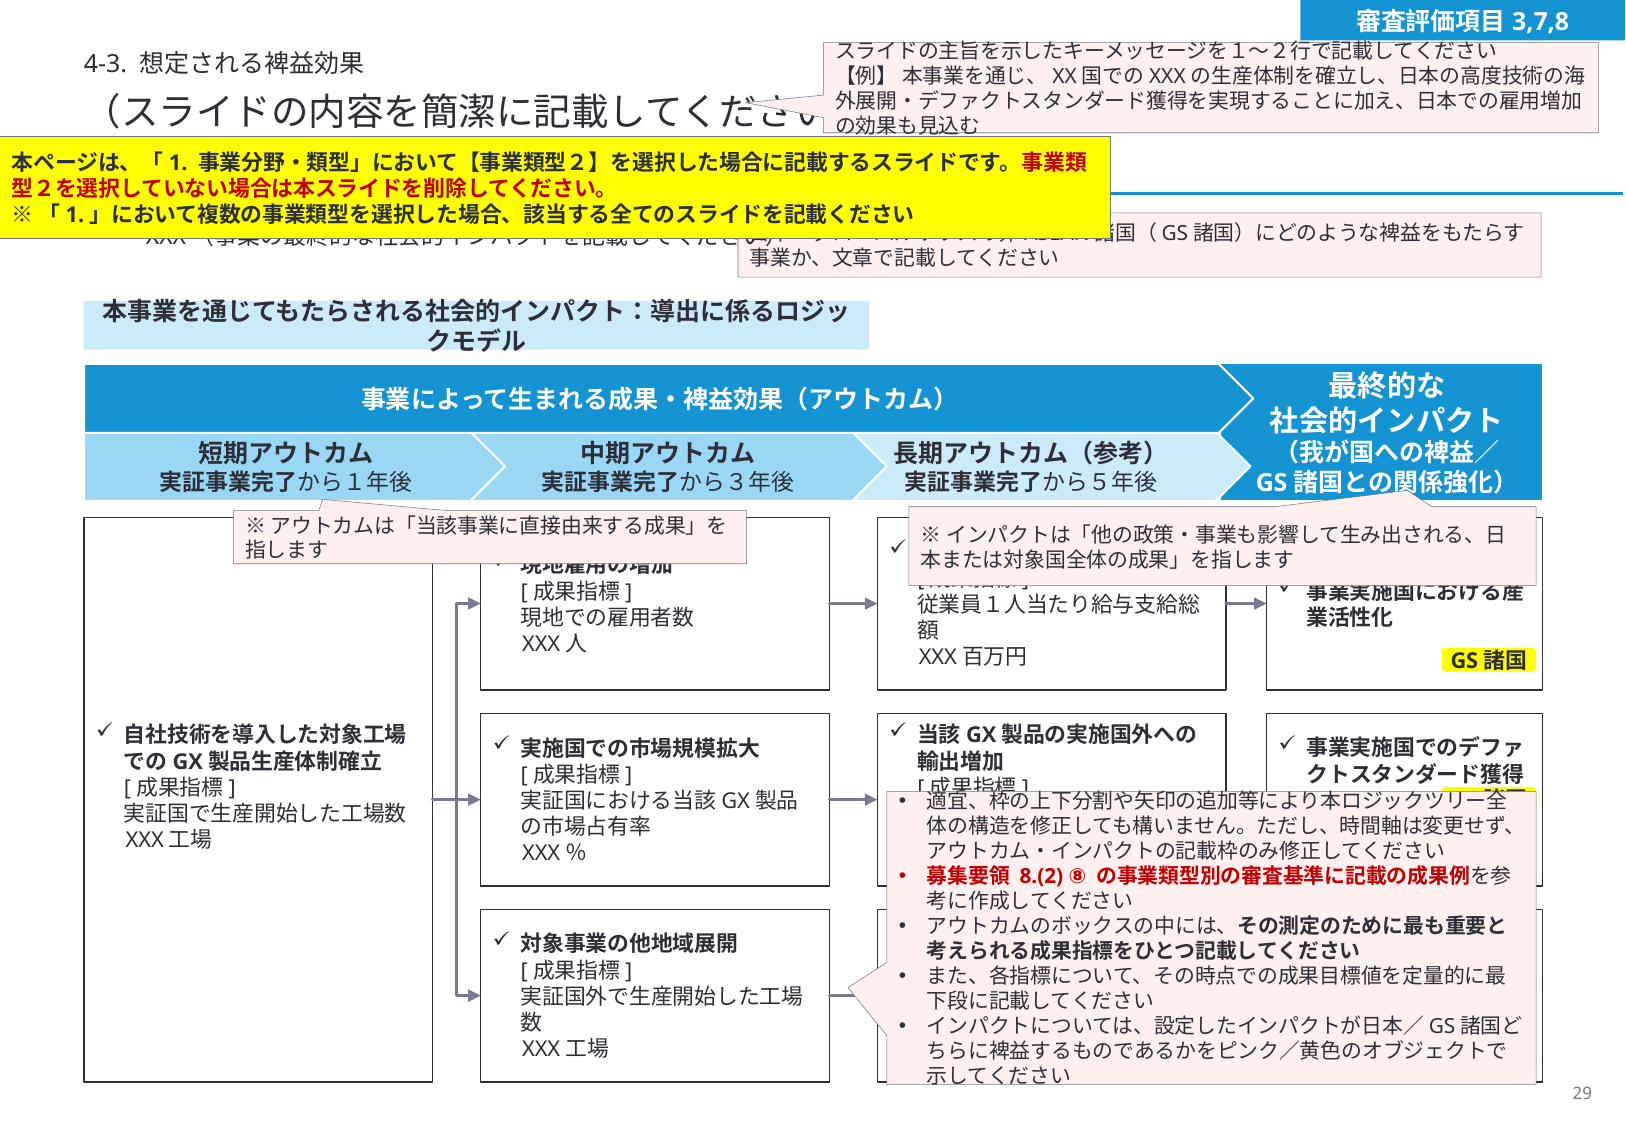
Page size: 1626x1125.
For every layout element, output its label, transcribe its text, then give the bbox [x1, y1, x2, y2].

text_box 審査評価項目3,7,8 [1299, 0, 1625, 41]
list （スライドの内容を簡潔に記載してください） [84, 83, 1543, 183]
text_box 適宜、枠の上下分割や矢印の追加等により本ロジックツリー全体の構造を修正しても構いません。ただし、時間軸は変更せず、アウトカム・インパクトの記載枠のみ修正してください 募集要領 8.(2) ⑧ の事業類型別の審査基準に記載の成果例を参考に作成してください アウトカムのボックスの中には、その測定のために最も重要と考えられる成果指標をひとつ記載してください また、各指標について、その時点での成果目標値を定量的に最下段に記載してください インパクトについては、設定したインパクトが日本／GS諸国どちらに裨益するものであるかをピンク／黄色のオブジェクトで示してください [847, 790, 1538, 1086]
text_box GS諸国 [1441, 785, 1537, 790]
text_box 実施国での市場規模拡大 [成果指標] 実証国における当該GX製品の市場占有率 XXX％ [481, 712, 830, 887]
text_box 当該GX製品の実施国外への輸出増加 [成果指標] 当該GX製品の国際的な市場占有率 XXX％ [876, 712, 1227, 887]
text_box 自社技術を導入した対象工場でのGX製品生産体制確立 [成果指標] 実証国で生産開始した工場数 XXX工場 [83, 516, 434, 1083]
text_box GS諸国 [1440, 647, 1538, 673]
text_box 本事業を通じてもたらされる社会的インパクト：導出に係るロジックモデル [83, 300, 870, 351]
list 4-3. 想定される裨益効果 [84, 40, 1299, 82]
text_box スライドの主旨を示したキーメッセージを１～２行で記載してください 【例】 本事業を通じ、XX国でのXXXの生産体制を確立し、日本の高度技術の海外展開・デファクトスタンダード獲得を実現することに加え、日本での雇用増加の効果も見込む [744, 41, 1600, 134]
text_box 本ページは、「1. 事業分野・類型」において【事業類型２】を選択した場合に記載するスライドです。事業類型２を選択していない場合は本スライドを削除してください。 ※「1.」において複数の事業類型を選択した場合、該当する全てのスライドを記載ください [0, 136, 1111, 240]
text_box 短期アウトカム 実証事業完了から１年後 [83, 434, 506, 502]
text_box 長期アウトカム（参考） 実証事業完了から５年後 [854, 434, 1252, 502]
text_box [432, 603, 481, 799]
text_box 現地雇用の増加 [成果指標] 現地での雇用者数 XXX人 [480, 516, 830, 691]
text_box 対象工場従業員の賃上げ [成果指標] 従業員１人当たり給与支給総額 XXX百万円 [876, 516, 1227, 691]
text_box 最終的な 社会的インパクト （我が国への裨益／ GS諸国との関係強化） [1219, 362, 1543, 502]
text_box 事業実施国における産業活性化 [1266, 516, 1543, 691]
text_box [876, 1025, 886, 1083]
text_box 事業実施国でのデファクトスタンダード獲得 日本発のGX技術・製品がGHG削減に貢献 [1266, 712, 1543, 887]
text_box 事業によって生まれる成果・裨益効果（アウトカム） [83, 363, 1254, 434]
text_box 日本企業のプレゼンス向上 日本への設備投資増加 [1538, 909, 1543, 1083]
text_box 対象事業の他地域展開 [成果指標] 実証国外で生産開始した工場数 XXX工場 [480, 909, 830, 1083]
text_box 中期アウトカム 実証事業完了から３年後 [472, 434, 888, 502]
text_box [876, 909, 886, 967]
text_box XXX（事業の最終的な社会的インパクトを記載してください） [83, 213, 1543, 299]
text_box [432, 800, 481, 996]
text_box ※インパクトは「他の政策・事業も影響して生み出される、日本または対象国全体の成果」を指します [908, 489, 1538, 587]
text_box ※アウトカムは「当該事業に直接由来する成果」を指します [232, 498, 748, 565]
